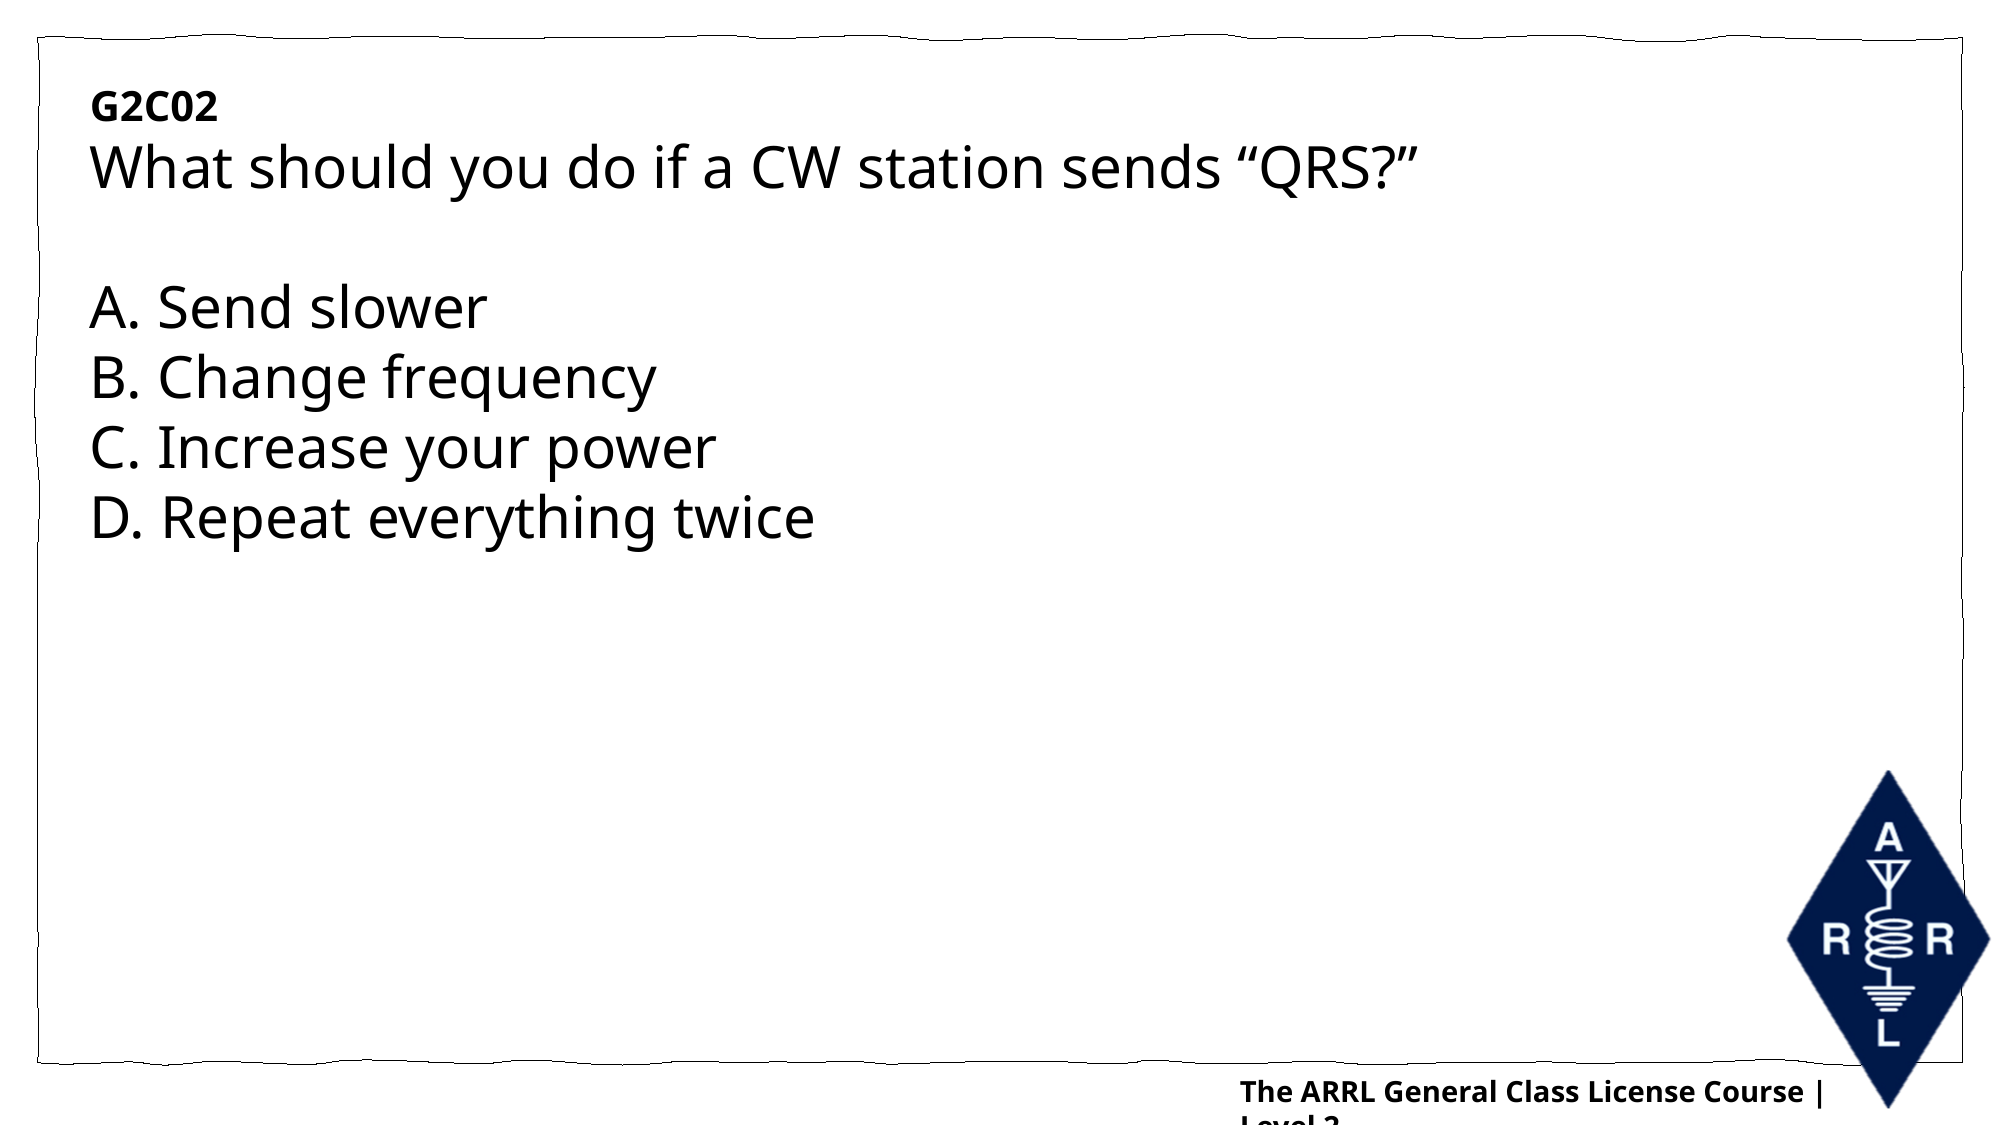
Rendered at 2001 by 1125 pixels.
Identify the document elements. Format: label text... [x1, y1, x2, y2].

text_box G2C02 What should you do if a CW station sends “QRS?” A. Send slower B. Change frequency C. Increase your power D. Repeat everything twice [75, 72, 1850, 558]
picture [1773, 752, 1999, 1125]
